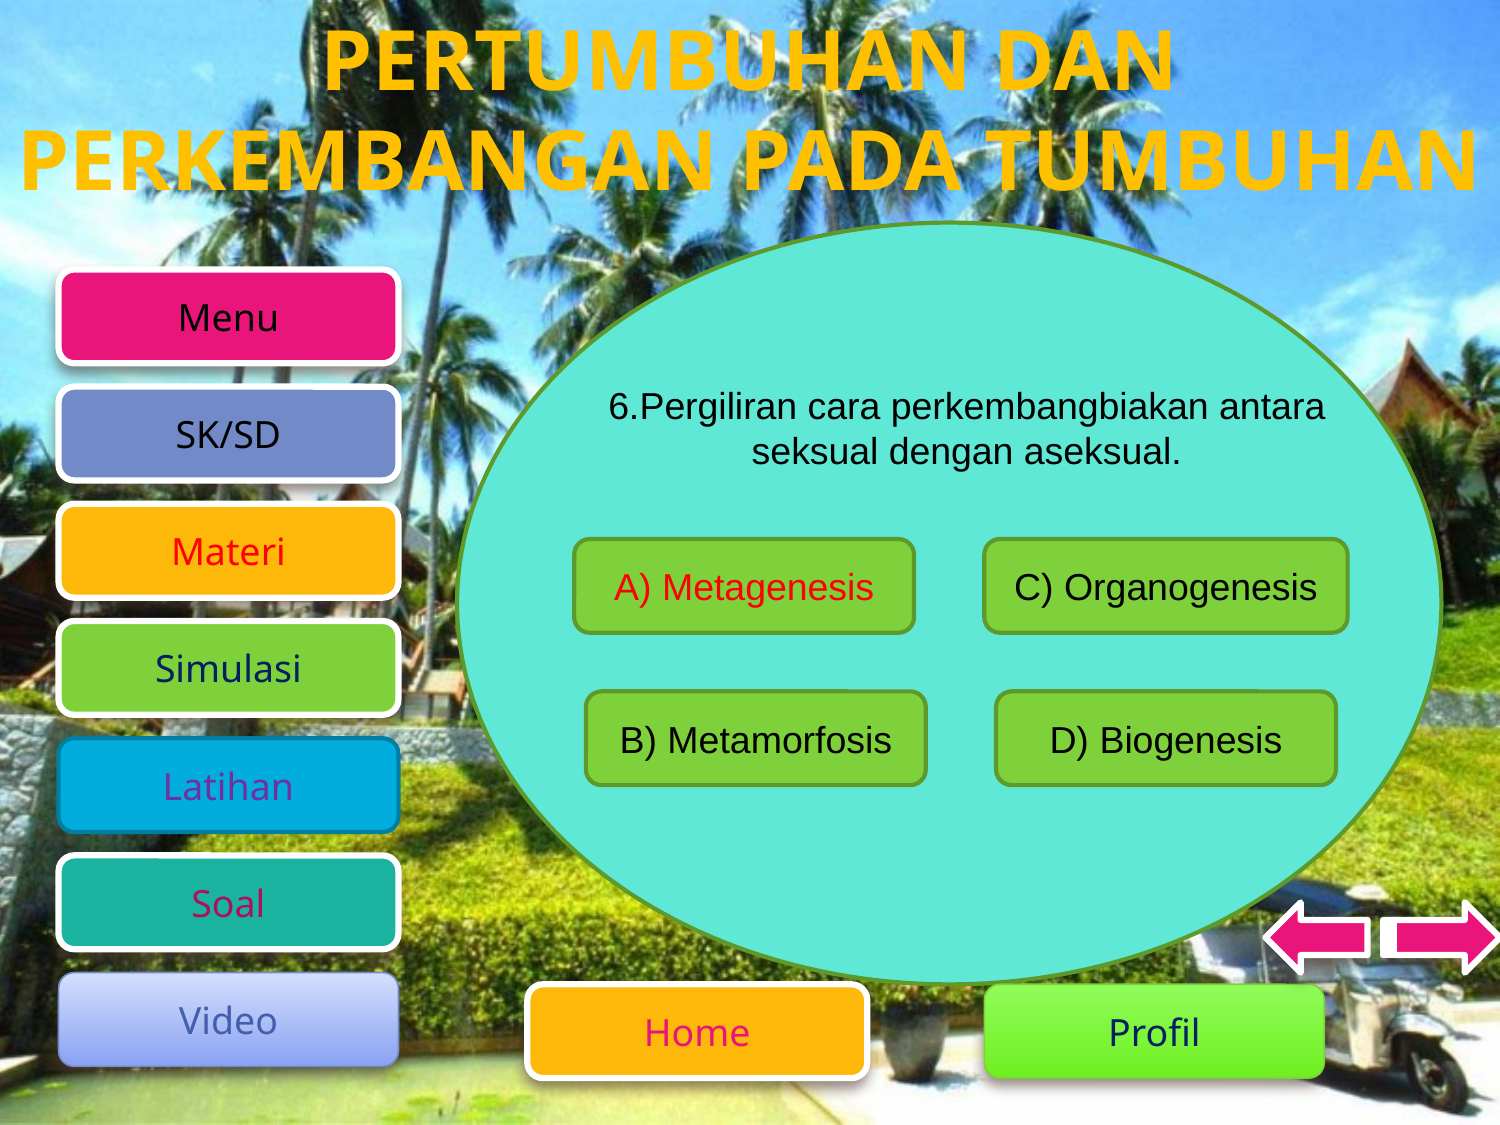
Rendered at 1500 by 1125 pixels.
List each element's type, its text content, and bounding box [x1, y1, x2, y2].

text_box A) Metagenesis [572, 536, 917, 635]
text_box C) Organogenesis [982, 536, 1350, 635]
text_box [1380, 899, 1500, 976]
text_box 6.Pergiliran cara perkembangbiakan antara seksual dengan aseksual. [585, 374, 1348, 480]
text_box D) Biogenesis [993, 689, 1339, 788]
picture [0, 0, 1500, 1125]
text_box B) Metamorfosis [583, 689, 928, 788]
text_box [1262, 899, 1371, 976]
